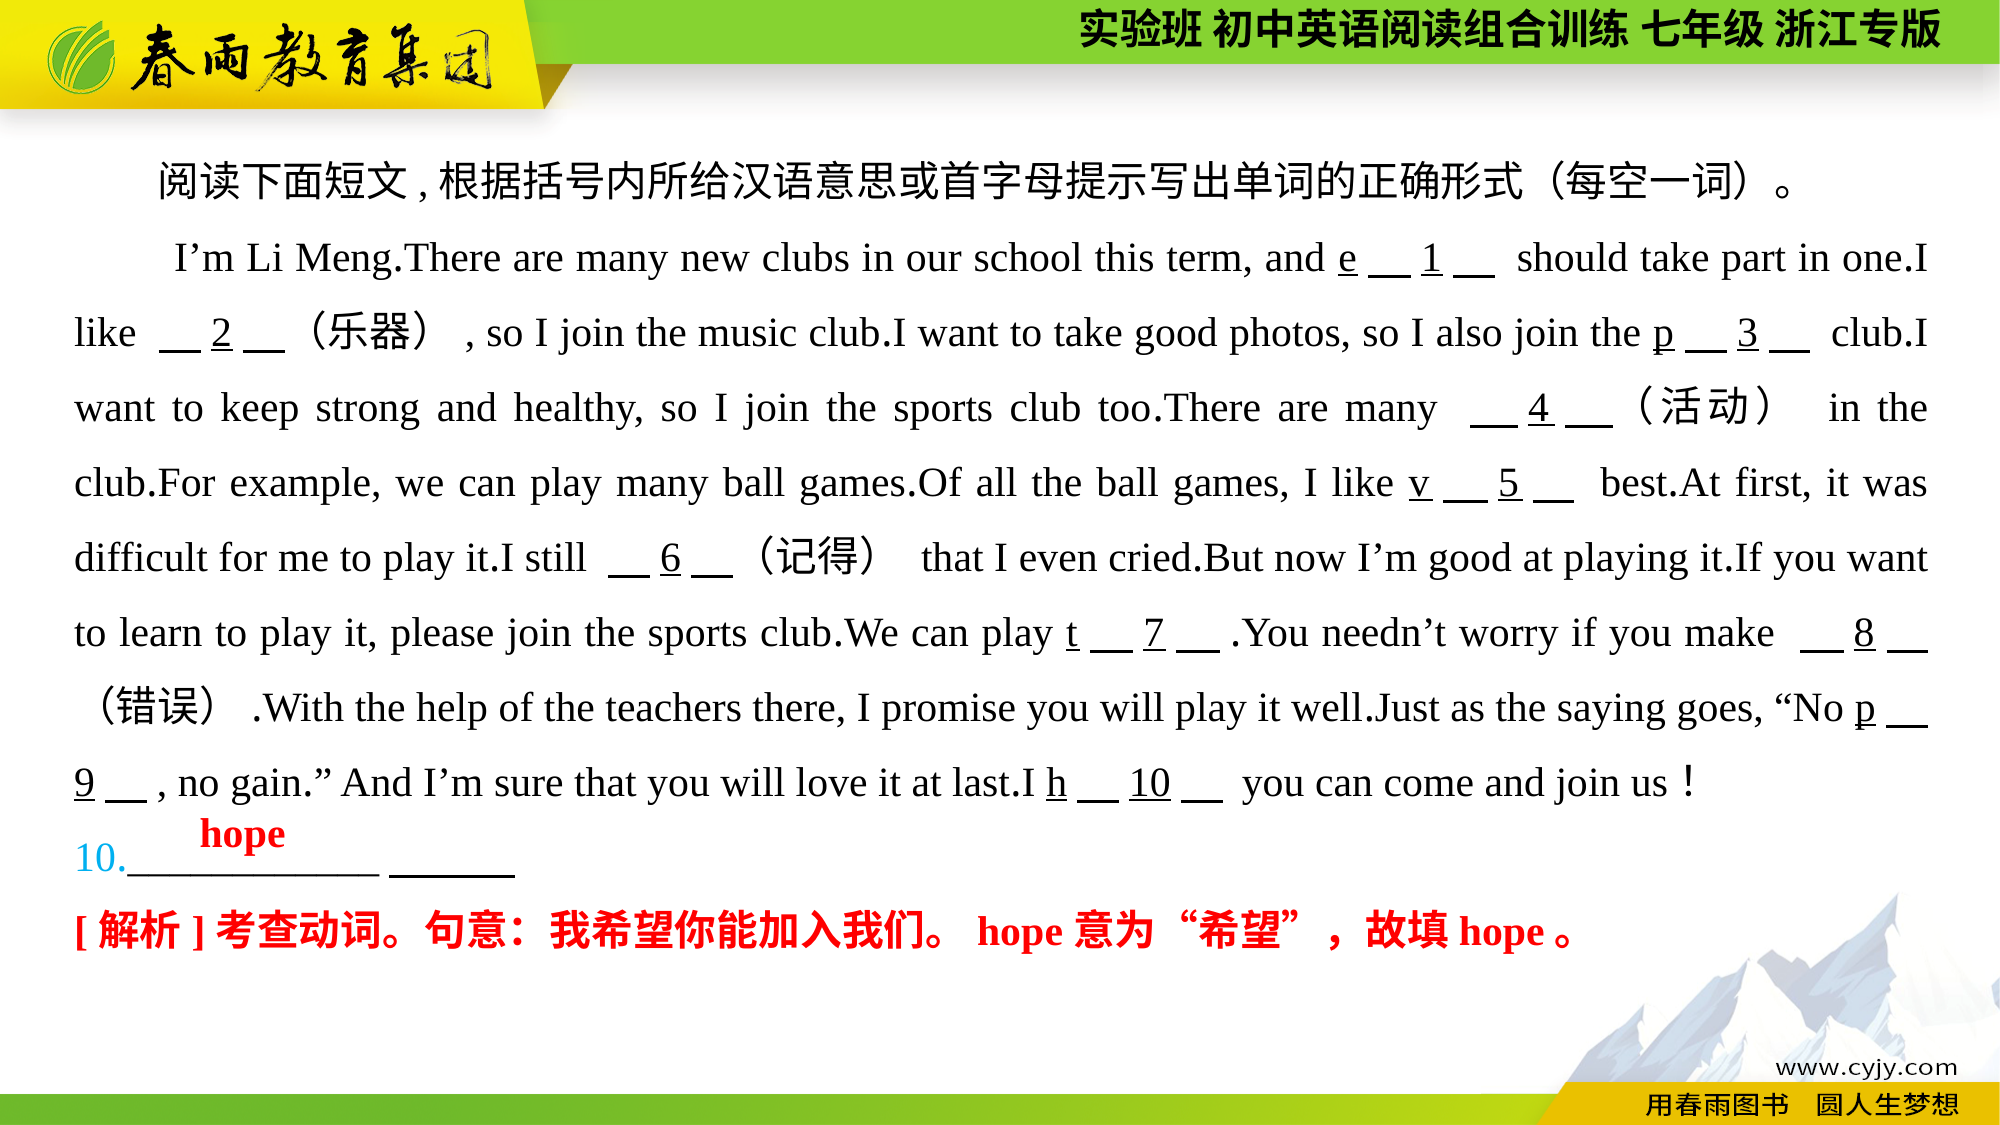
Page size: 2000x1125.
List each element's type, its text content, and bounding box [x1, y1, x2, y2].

text_box hope [184, 798, 301, 864]
list 阅读下面短文,根据括号内所给汉语意思或首字母提示写出单词的正确形式（每空一词）。 I’m Li Meng.There are many new clubs in our school this term, and e 1 should take part in one.I like 2 （乐器）, so I join the music club.I want to take good photos, so I also join the p 3 club.I want to keep strong and healthy, so I join the sports club too.There are many 4 （活动） in the club.For example, we can play many ball games.Of all the ball games, I like v 5 best.At first, it was difficult for me to play it.I still 6 （记得） that I even cried.But now I’m good at playing it.If you want to learn to play it, please join the sports club.We can play t 7 .You needn’t worry if you make 8 （错误）.With the help of the teachers there, I promise you will play it well.Just as the saying goes, “No p 9 , no gain.” And I’m sure that you will love it at last.I h 10 you can come and join us！ 10.____________ [59, 122, 1944, 871]
picture [0, 0, 2000, 1125]
text_box [解析]考查动词。句意：我希望你能加入我们。hope意为“希望”，故填hope。 [59, 871, 1944, 962]
